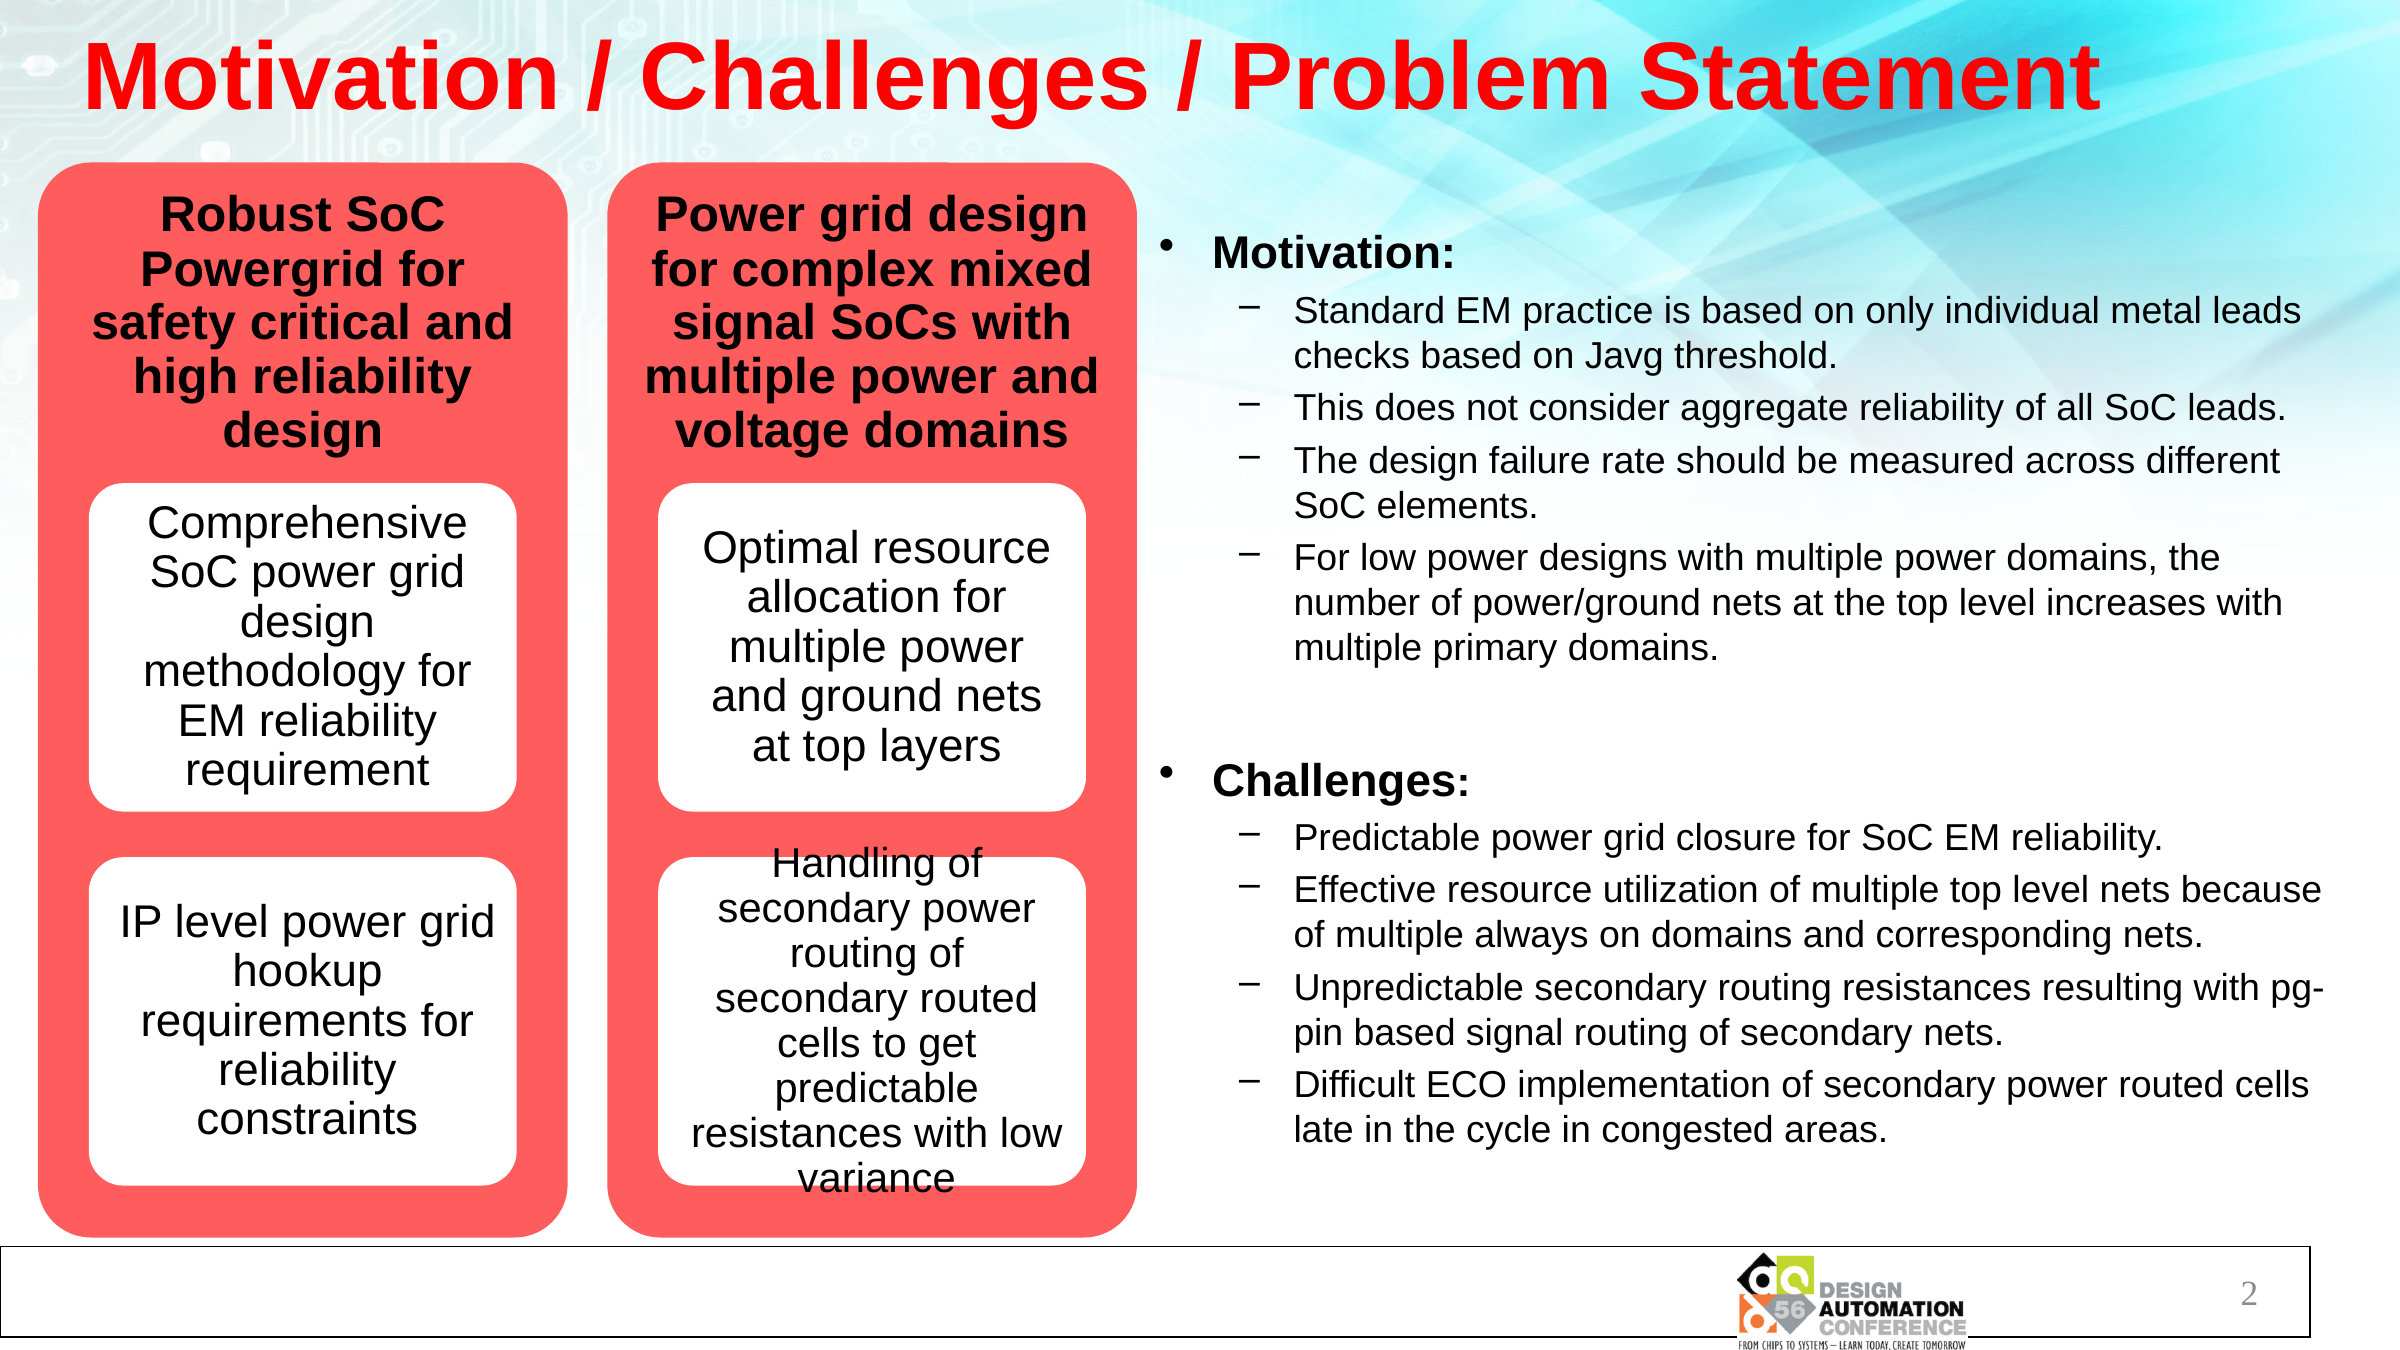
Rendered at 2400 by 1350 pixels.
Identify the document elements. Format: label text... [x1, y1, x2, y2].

slide_number 2 [1720, 1258, 2280, 1324]
title Motivation / Challenges / Problem Statement [60, 0, 2281, 161]
list Motivation: Standard EM practice is based on only individual metal leads checks based on Javg threshold. This does not consider aggregate reliability of all SoC leads. The design failure rate should be measured across different SoC elements. For low power designs with multiple power domains, the number of power/ground nets at the top level increases with multiple primary domains. Challenges: Predictable power grid closure for SoC EM reliability. Effective resource utilization of multiple top level nets because of multiple always on domains and corresponding nets. Unpredictable secondary routing resistances resulting with pg-pin based signal routing of secondary nets. Difficult ECO implementation of secondary power routed cells late in the cycle in congested areas. [1141, 212, 2375, 1188]
picture [0, 0, 2400, 1013]
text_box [37, 162, 1138, 1238]
picture [1737, 1251, 1968, 1258]
picture [1737, 1324, 1968, 1350]
